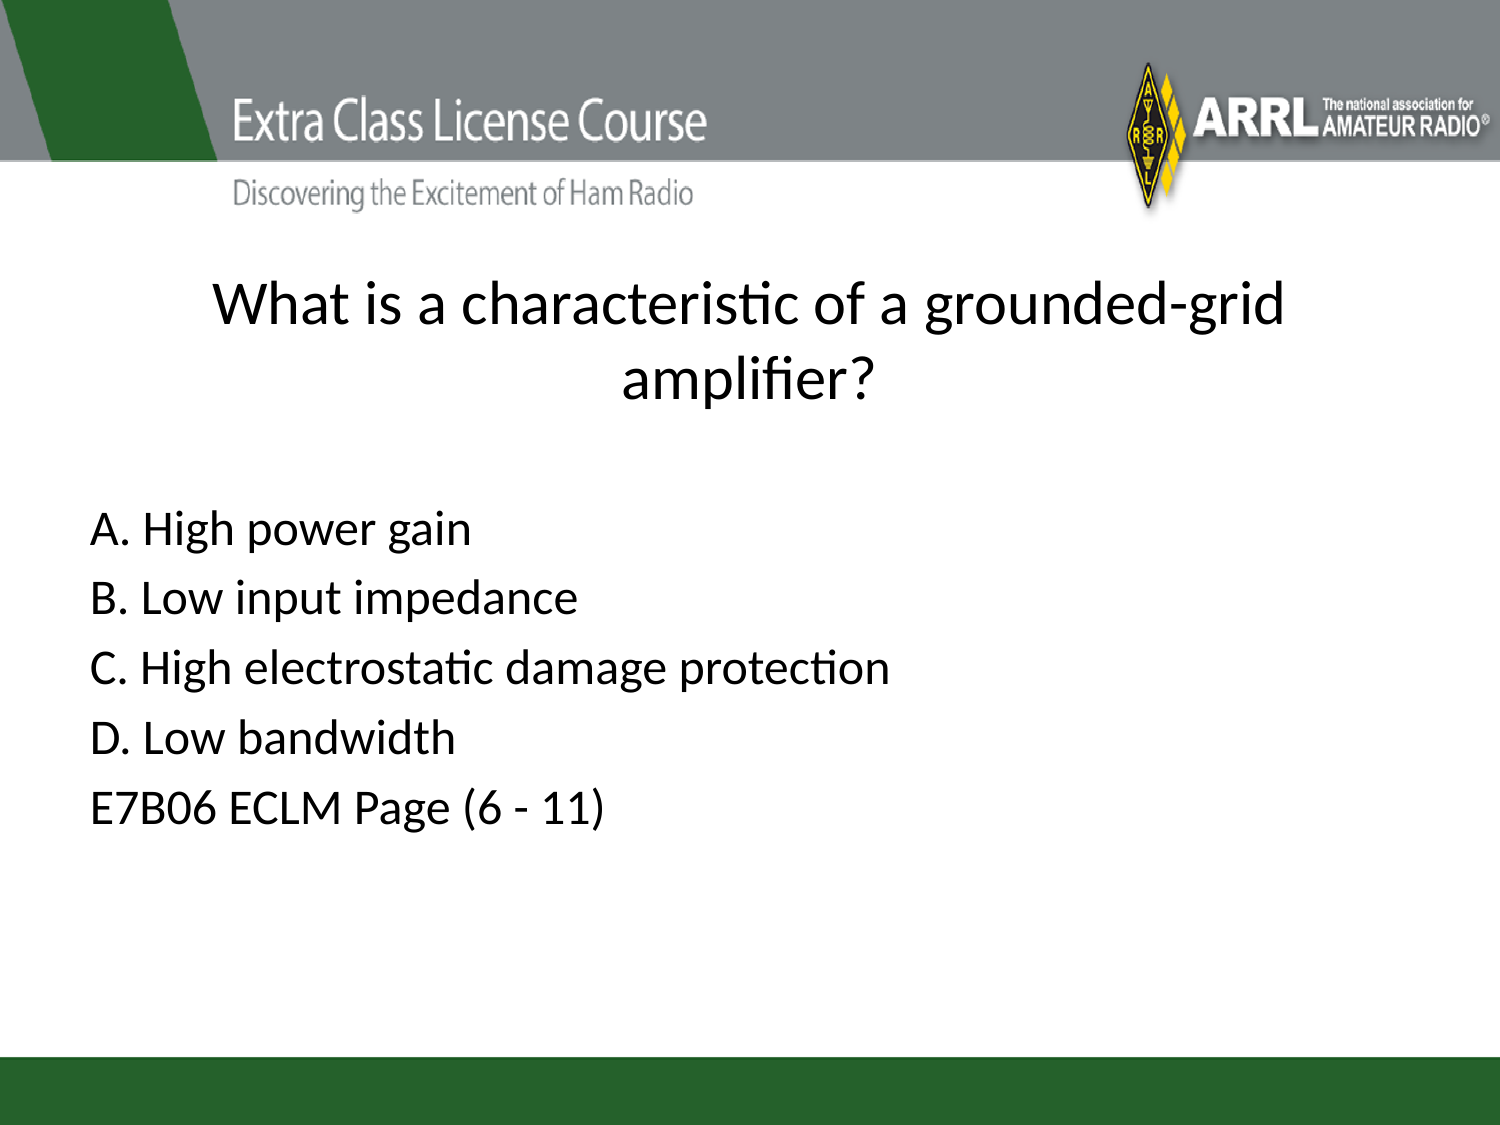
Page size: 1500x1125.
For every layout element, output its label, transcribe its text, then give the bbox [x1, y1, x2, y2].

list A. High power gain B. Low input impedance C. High electrostatic damage protection D. Low bandwidth E7B06 ECLM Page (6 - 11) [75, 487, 1425, 1005]
picture [0, 0, 1500, 1125]
title What is a characteristic of a grounded-grid amplifier? [75, 254, 1425, 435]
